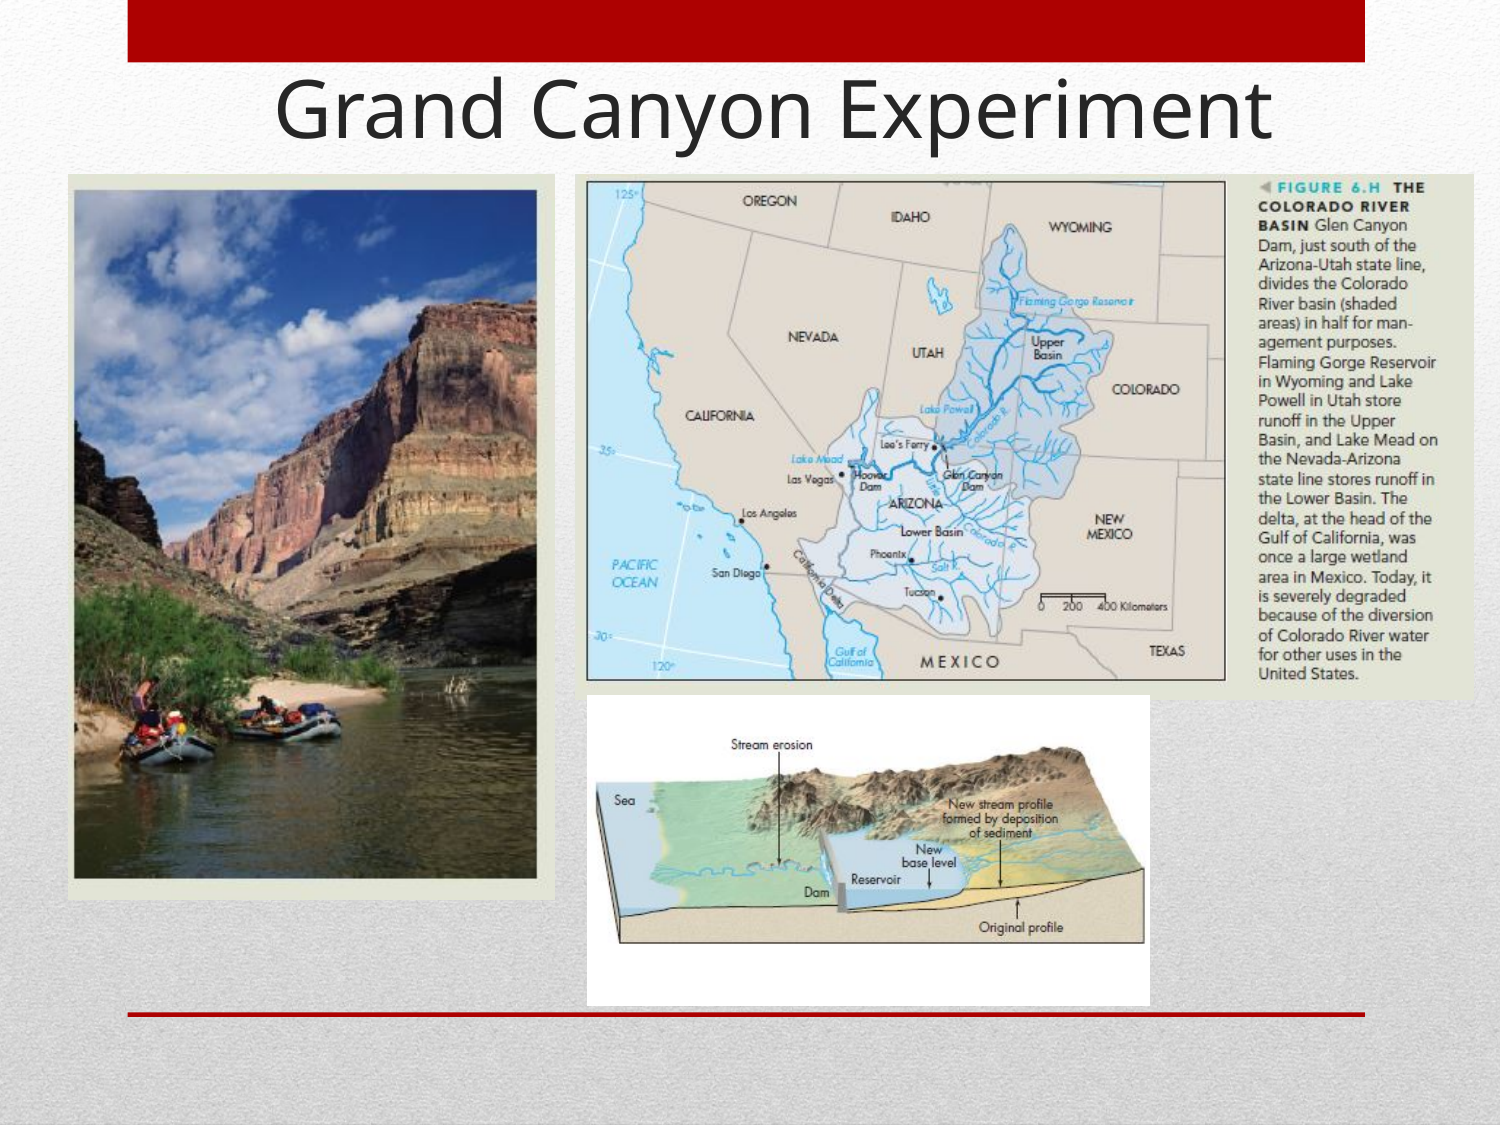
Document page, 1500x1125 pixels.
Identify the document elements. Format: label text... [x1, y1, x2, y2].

title Grand Canyon Experiment [75, 50, 1473, 163]
picture [67, 174, 556, 901]
picture [574, 174, 1475, 1007]
